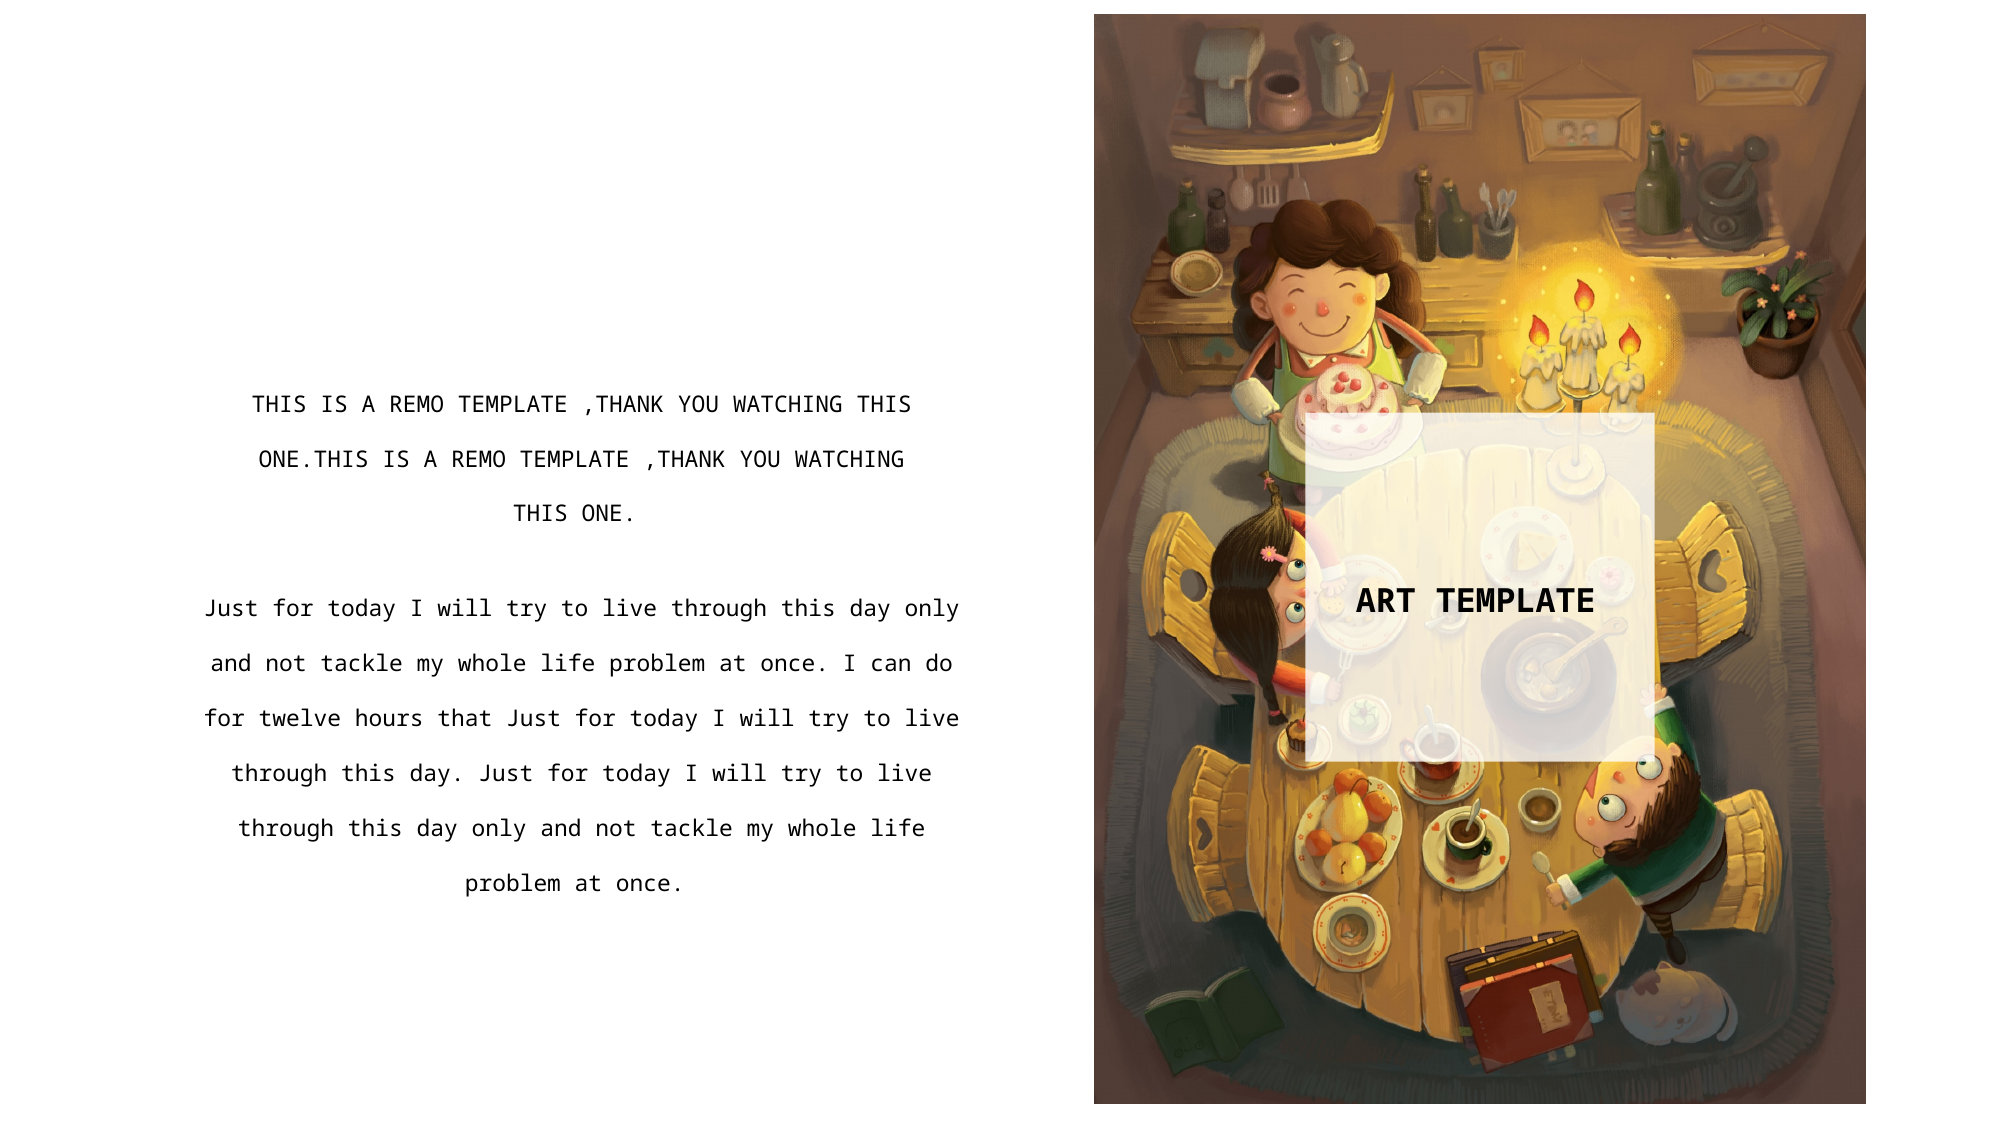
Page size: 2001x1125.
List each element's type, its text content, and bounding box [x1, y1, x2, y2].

text_box Just for today I will try to live through this day only and not tackle my whole life problem at once. I can do for twelve hours that Just for today I will try to live through this day. Just for today I will try to live through this day only and not tackle my whole life problem at once. [186, 559, 977, 904]
text_box THIS IS A REMO TEMPLATE ,THANK YOU WATCHING THIS ONE.THIS IS A REMO TEMPLATE ,THANK YOU WATCHING THIS ONE. [221, 354, 942, 534]
picture [1094, 14, 1866, 1105]
